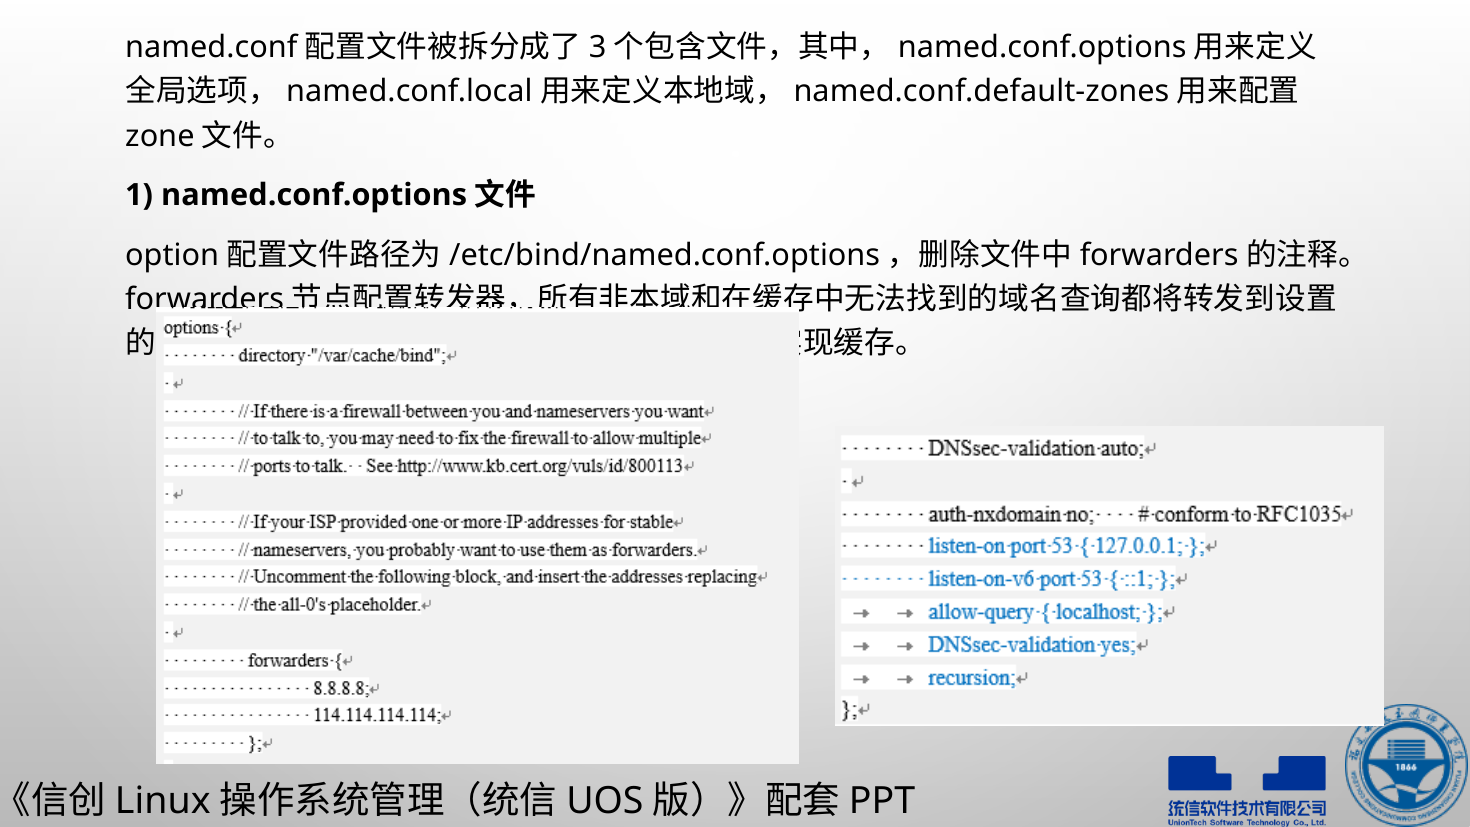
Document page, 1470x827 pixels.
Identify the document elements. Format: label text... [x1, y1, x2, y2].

picture [0, 0, 1470, 827]
list named.conf配置文件被拆分成了3个包含文件，其中，named.conf.options用来定义全局选项，named.conf.local用来定义本地域，named.conf.default-zones用来配置zone文件。 1) named.conf.options文件 option配置文件路径为/etc/bind/named.conf.options，删除文件中forwarders的注释。forwarders节点配置转发器，所有非本域和在缓存中无法找到的域名查询都将转发到设置的DNS转发器上，由这台DNS完成解析工作并实现缓存。 [110, 11, 1360, 699]
